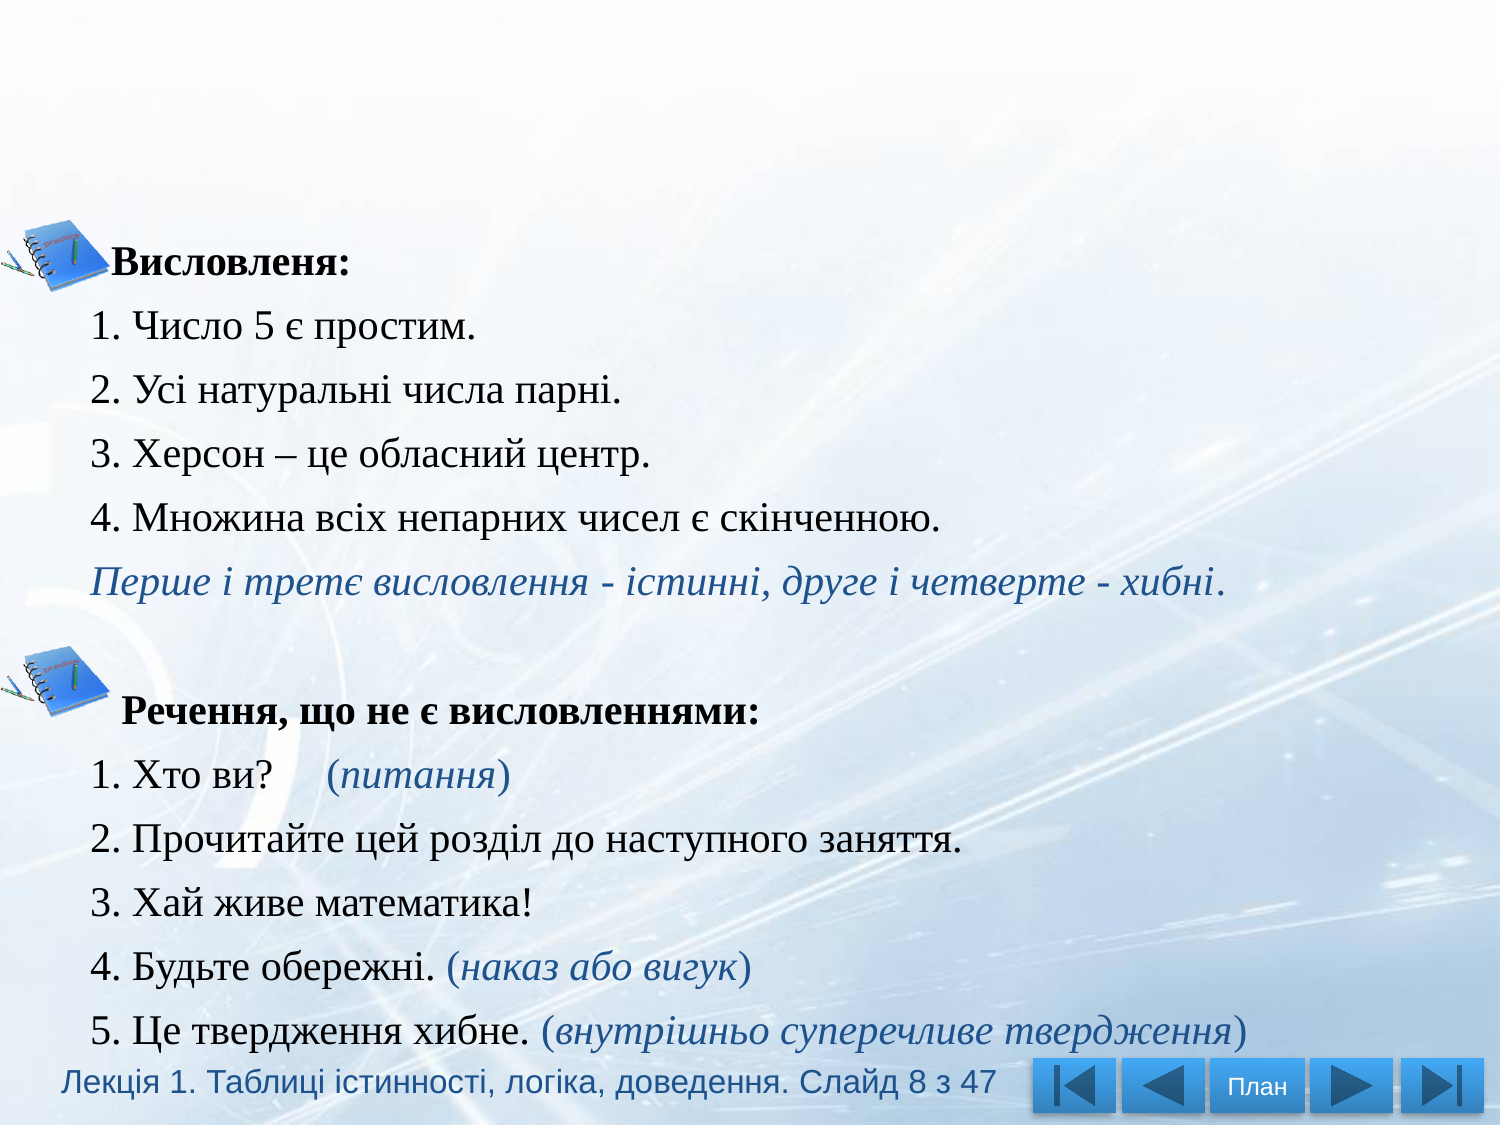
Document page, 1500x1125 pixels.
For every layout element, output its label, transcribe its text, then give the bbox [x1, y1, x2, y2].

text_box Лекція 1. Таблиці істинності, логіка, доведення. Слайд 8 з 47 [46, 1052, 1014, 1107]
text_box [1033, 1058, 1484, 1114]
list Висловленя: 1. Число 5 є простим. 2. Усі натуральні числа парні. 3. Херсон – це обласний центр. 4. Множина всіх непарних чисел є скінченною. Перше і третє висловлення - істинні, друге і четверте - хибні. Речення, що не є висловленнями: 1. Хто ви? (питання) 2. Прочитайте цей розділ до наступного заняття. 3. Хай живе математика! 4. Будьте обережні. (наказ або вигук) 5. Це твердження хибне. (внутрішньо суперечливе твердження) [75, 220, 1425, 1063]
picture [0, 0, 1500, 1125]
